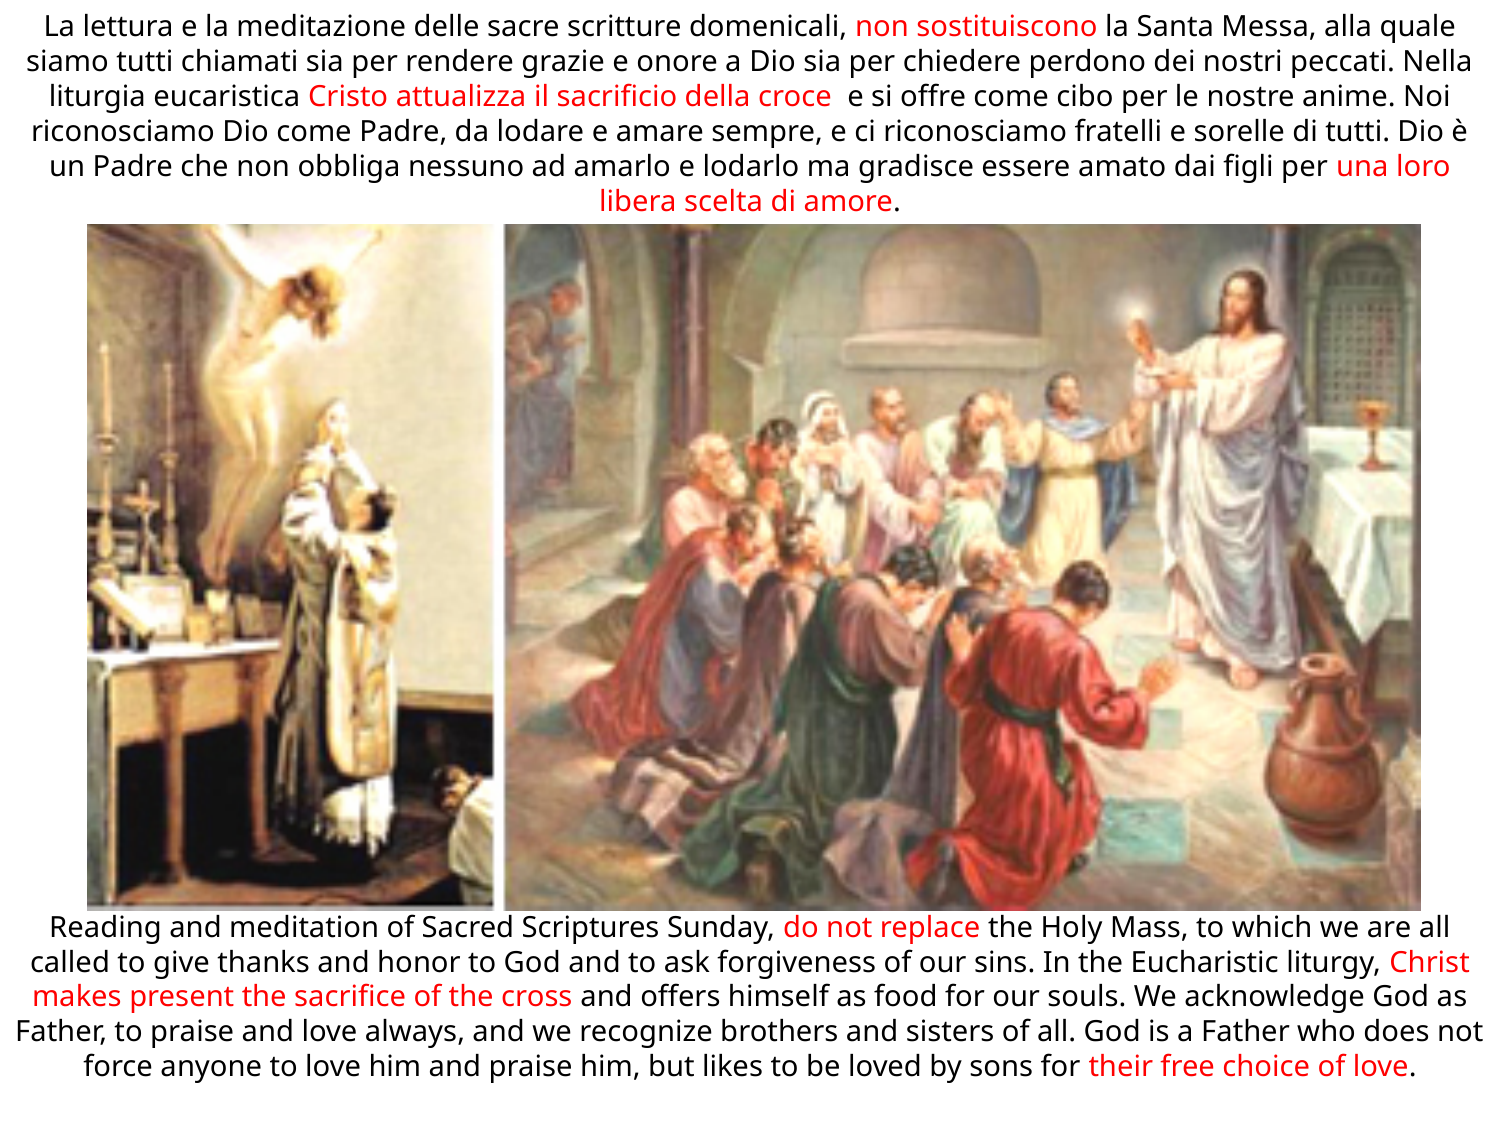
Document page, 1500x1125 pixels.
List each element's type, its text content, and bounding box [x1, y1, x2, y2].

text_box Reading and meditation of Sacred Scriptures Sunday, do not replace the Holy Mass, to which we are all called to give thanks and honor to God and to ask forgiveness of our sins. In the Eucharistic liturgy, Christ makes present the sacrifice of the cross and offers himself as food for our souls. We acknowledge God as Father, to praise and love always, and we recognize brothers and sisters of all. God is a Father who does not force anyone to love him and praise him, but likes to be loved by sons for their free choice of love. [0, 900, 1500, 1090]
text_box La lettura e la meditazione delle sacre scritture domenicali, non sostituiscono la Santa Messa, alla quale siamo tutti chiamati sia per rendere grazie e onore a Dio sia per chiedere perdono dei nostri peccati. Nella liturgia eucaristica Cristo attualizza il sacrificio della croce e si offre come cibo per le nostre anime. Noi riconosciamo Dio come Padre, da lodare e amare sempre, e ci riconosciamo fratelli e sorelle di tutti. Dio è un Padre che non obbliga nessuno ad amarlo e lodarlo ma gradisce essere amato dai figli per una loro libera scelta di amore. [0, 0, 1500, 260]
picture [87, 224, 1421, 911]
